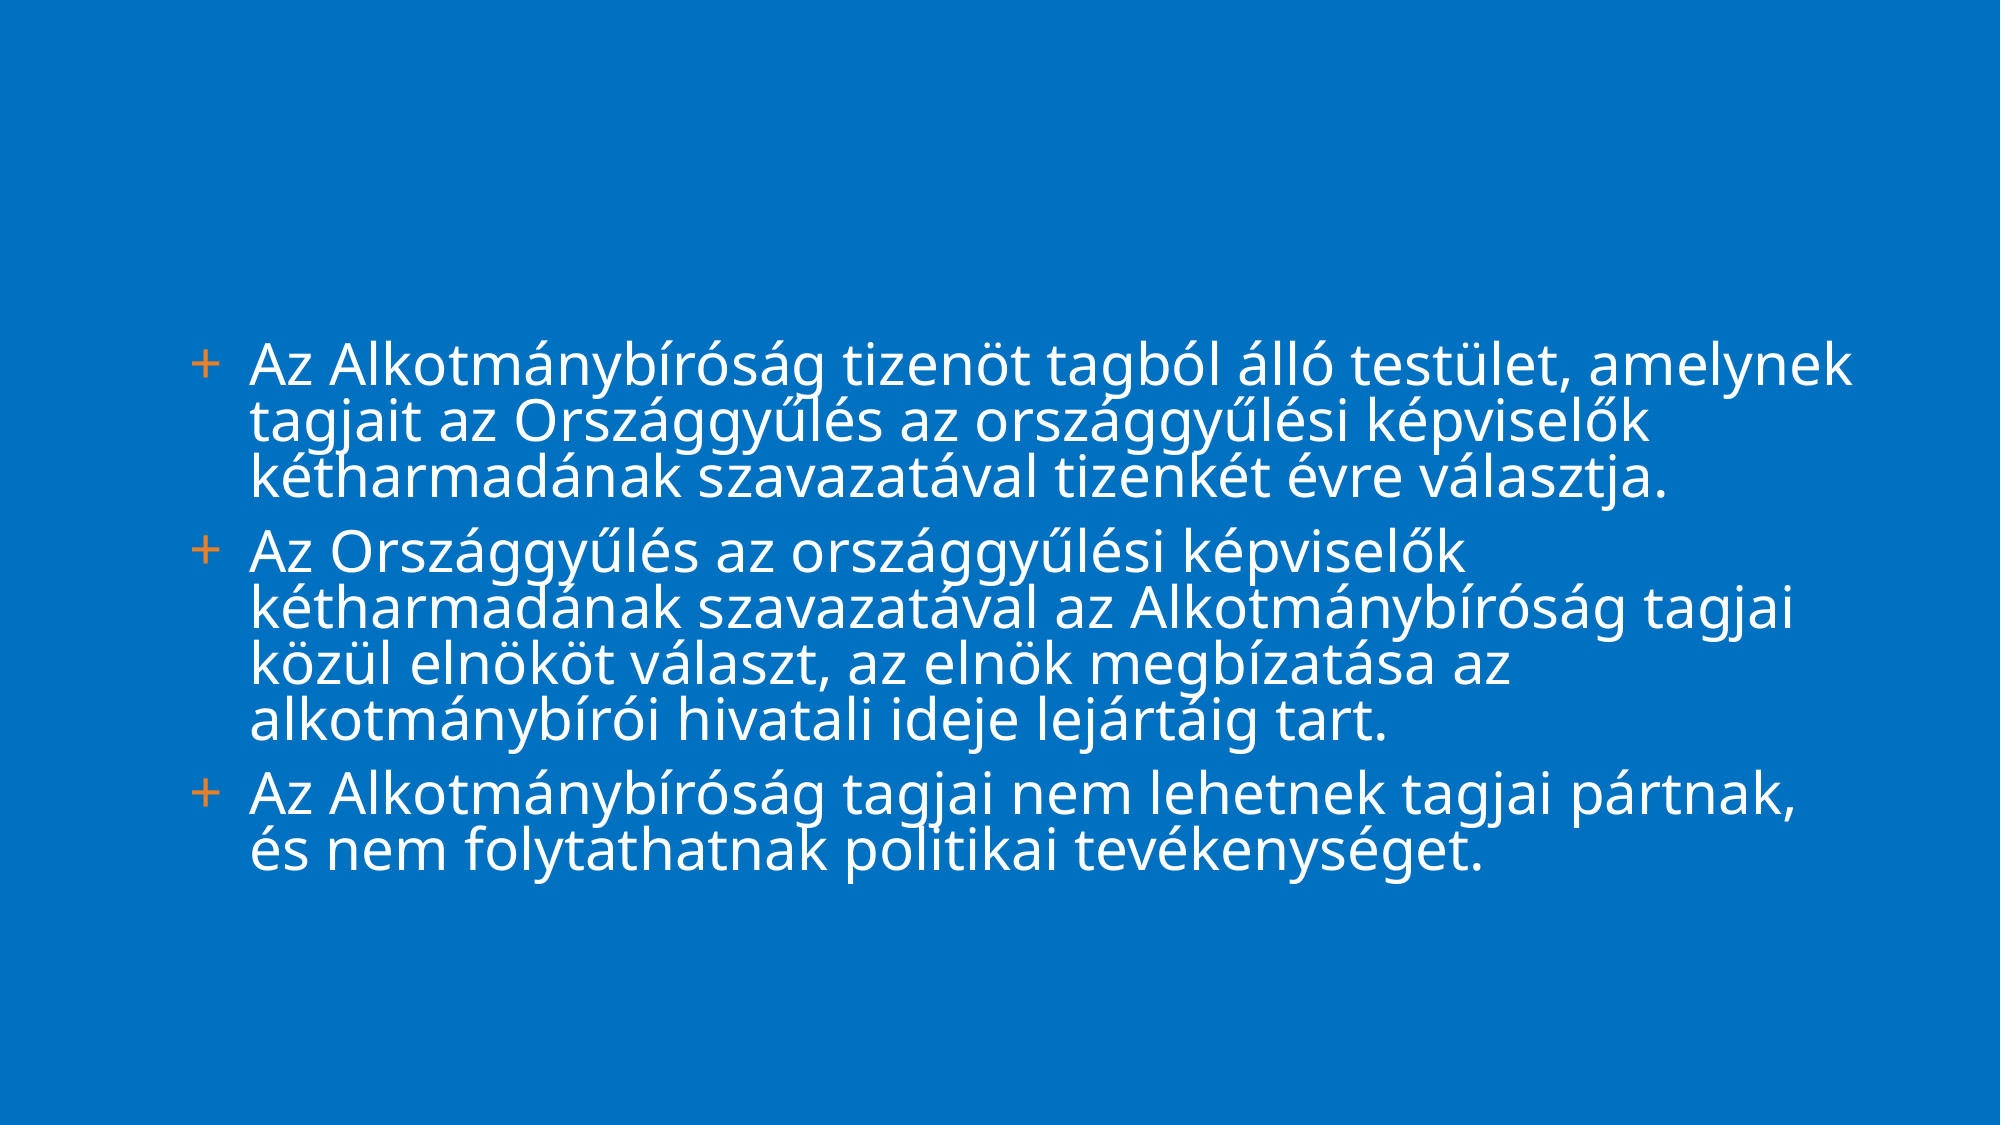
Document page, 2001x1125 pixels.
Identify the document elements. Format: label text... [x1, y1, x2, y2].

list Az Alkotmánybíróság tizenöt tagból álló testület, amelynek tagjait az Országgyűlés az országgyűlési képviselők kétharmadának szavazatával tizenkét évre választja. Az Országgyűlés az országgyűlési képviselők kétharmadának szavazatával az Alkotmánybíróság tagjai közül elnököt választ, az elnök megbízatása az alkotmánybírói hivatali ideje lejártáig tart. Az Alkotmánybíróság tagjai nem lehetnek tagjai pártnak, és nem folytathatnak politikai tevékenységet. [174, 333, 1873, 1125]
